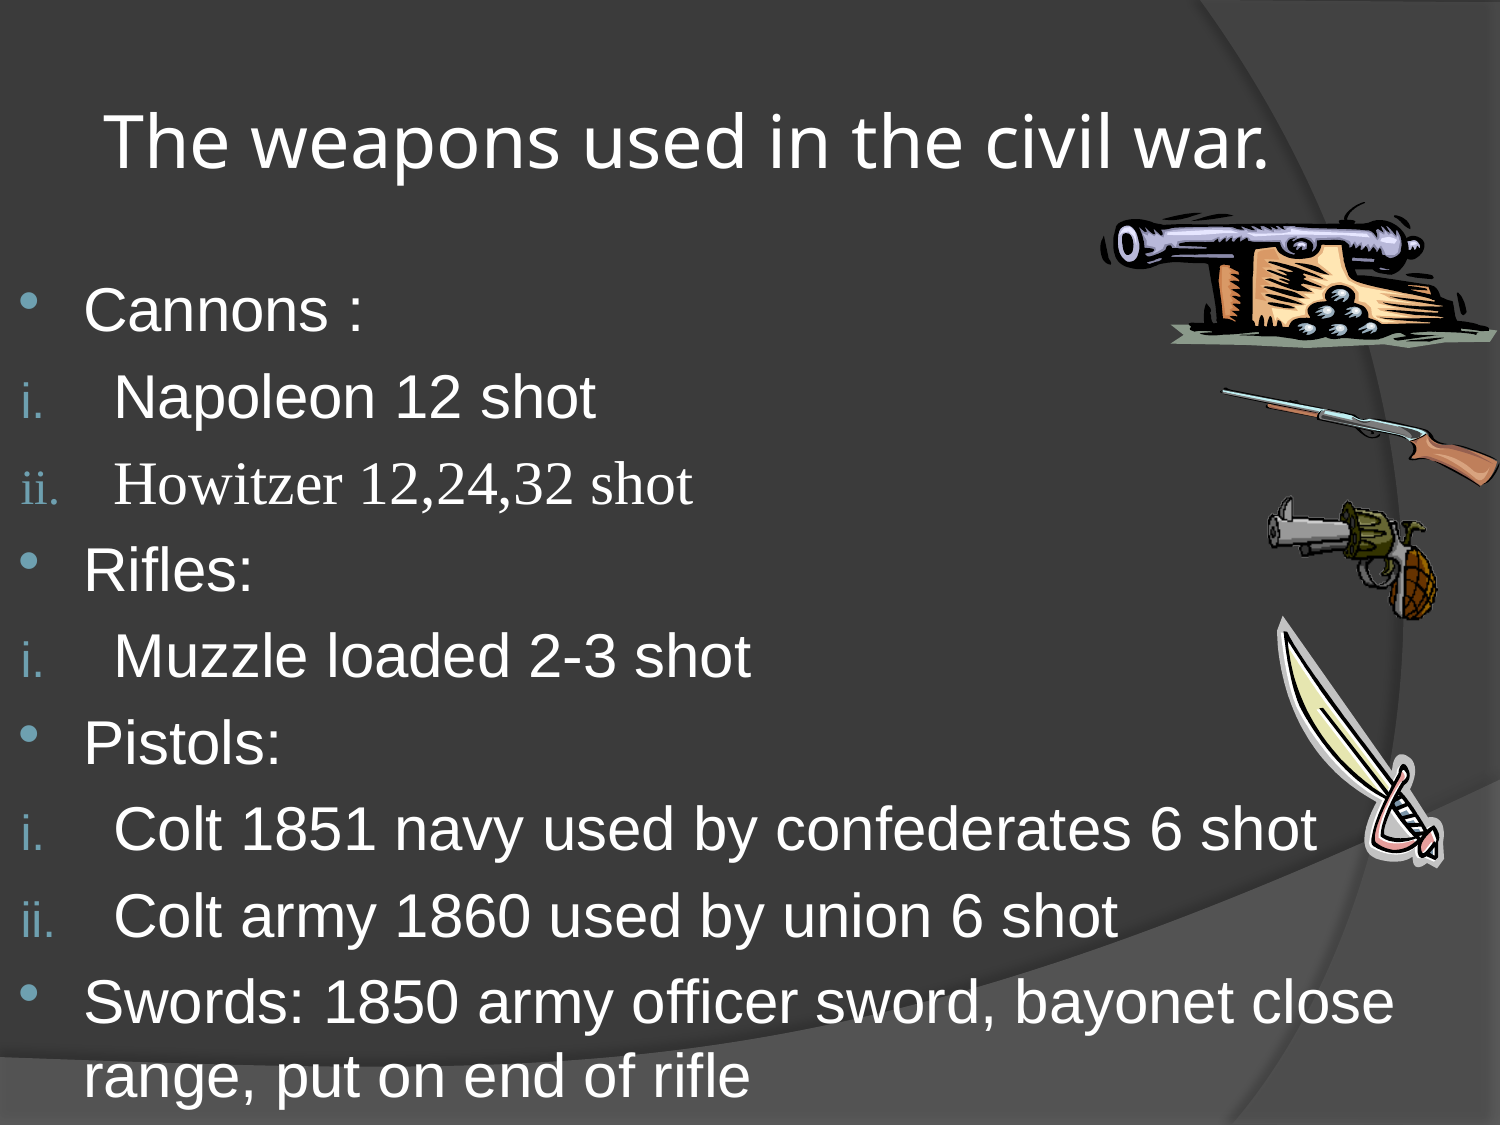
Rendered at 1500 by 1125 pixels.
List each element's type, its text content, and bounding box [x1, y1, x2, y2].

picture [1099, 199, 1500, 351]
picture [1274, 612, 1447, 872]
title The weapons used in the civil war. [75, 45, 1300, 233]
picture [1137, 487, 1438, 638]
list Cannons : Napoleon 12 shot Howitzer 12,24,32 shot Rifles: Muzzle loaded 2-3 shot Pistols: Colt 1851 navy used by confederates 6 shot Colt army 1860 used by union 6 shot Swords: 1850 army officer sword, bayonet close range, put on end of rifle [0, 262, 1500, 1125]
picture [1216, 387, 1500, 488]
